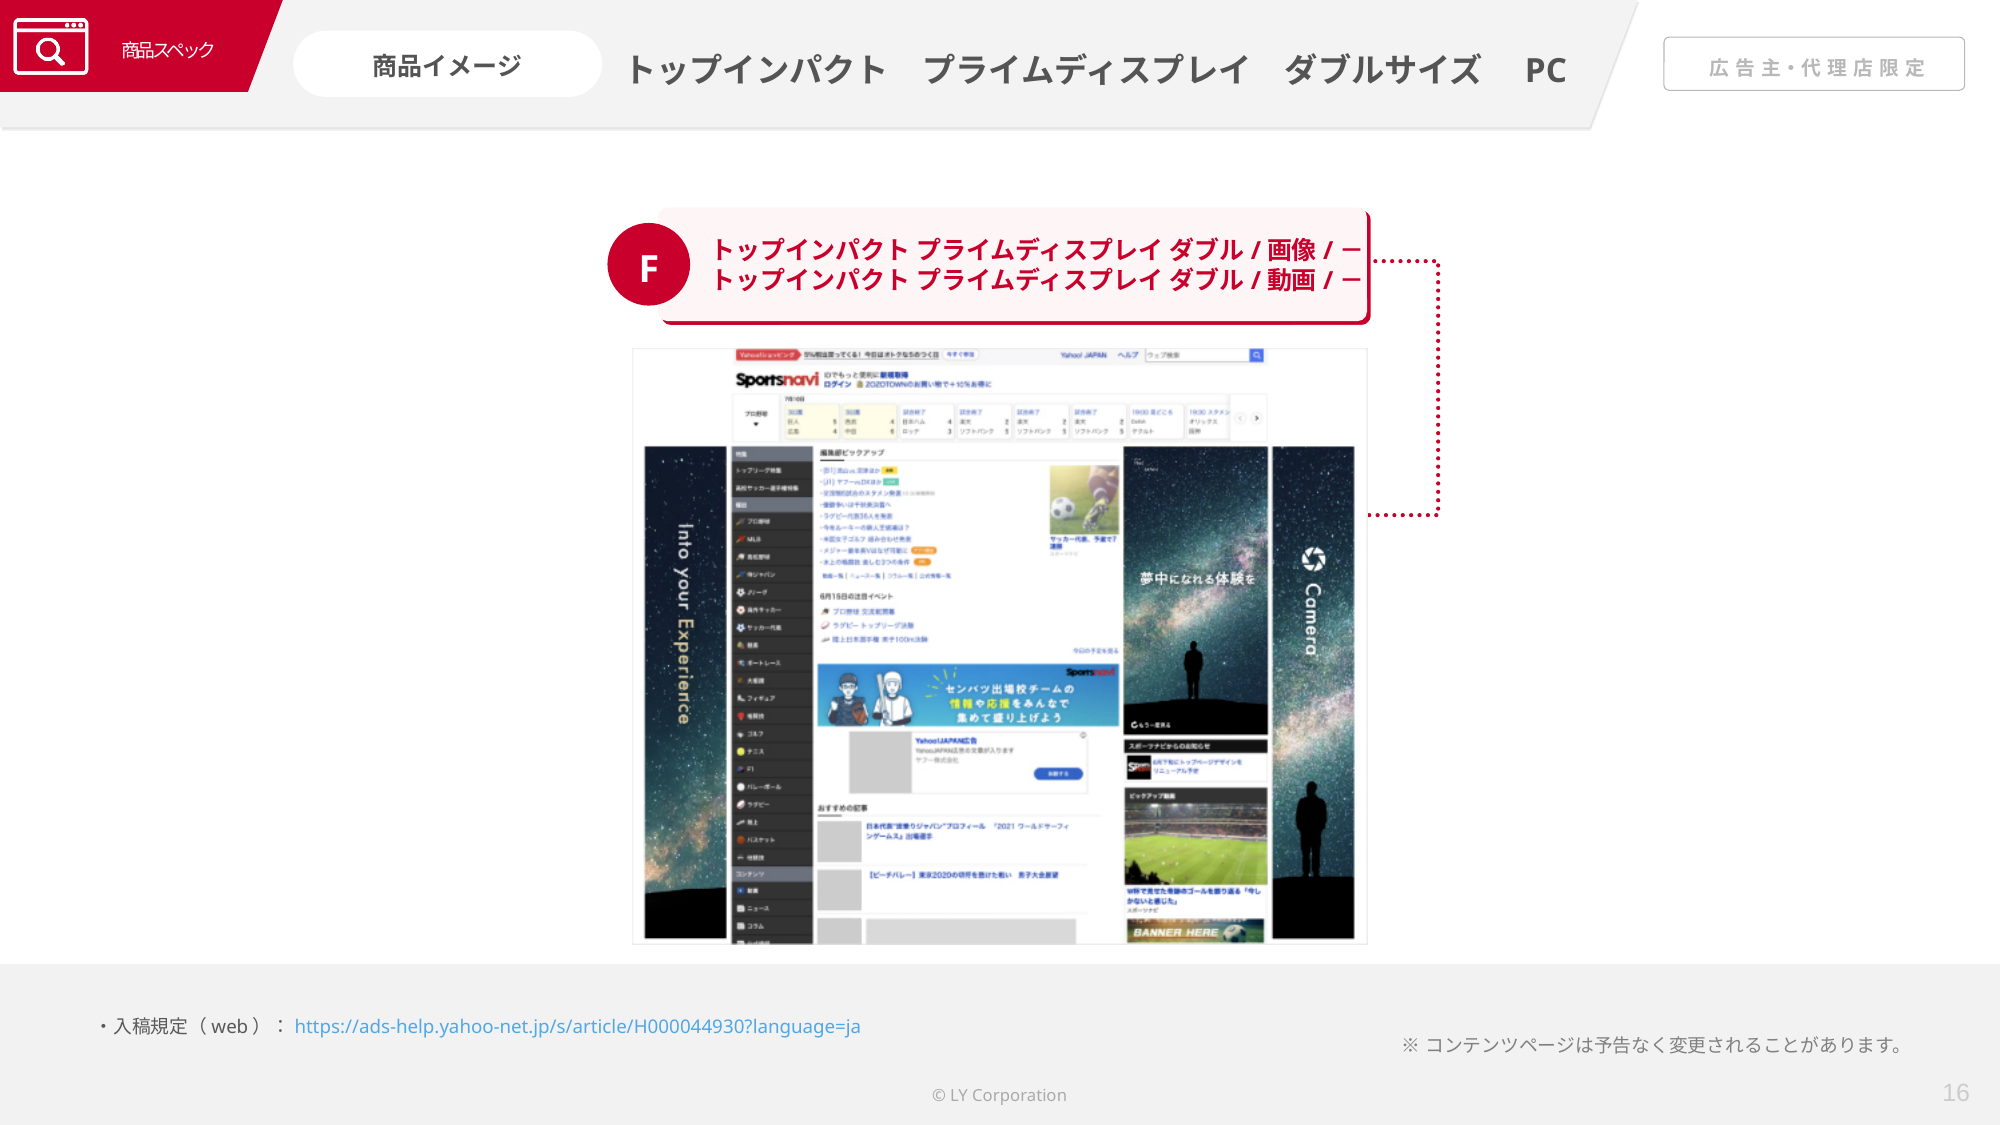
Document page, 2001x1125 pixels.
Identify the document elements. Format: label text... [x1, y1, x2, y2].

text_box 16 [1813, 1069, 1986, 1115]
list 商品スペック [97, 13, 240, 81]
text_box [1084, 259, 1441, 518]
text_box © LY Corporation [796, 1085, 1203, 1106]
picture [632, 348, 1368, 945]
text_box ※コンテンツページは予告なく変更されることがあります。 [1401, 1033, 1911, 1056]
picture [8, 4, 92, 87]
text_box 商品イメージ [291, 28, 605, 100]
text_box トップインパクト プライムディスプレイ ダブル/画像/－ トップインパクト プライムディスプレイ ダブル/動画/－ [656, 205, 1370, 324]
text_box F [605, 220, 693, 308]
list トップインパクト プライムディスプレイ ダブルサイズ PC [623, 41, 1959, 97]
text_box ・入稿規定（web）：https://ads-help.yahoo-net.jp/s/article/H000044930?language=ja [0, 962, 2000, 1125]
